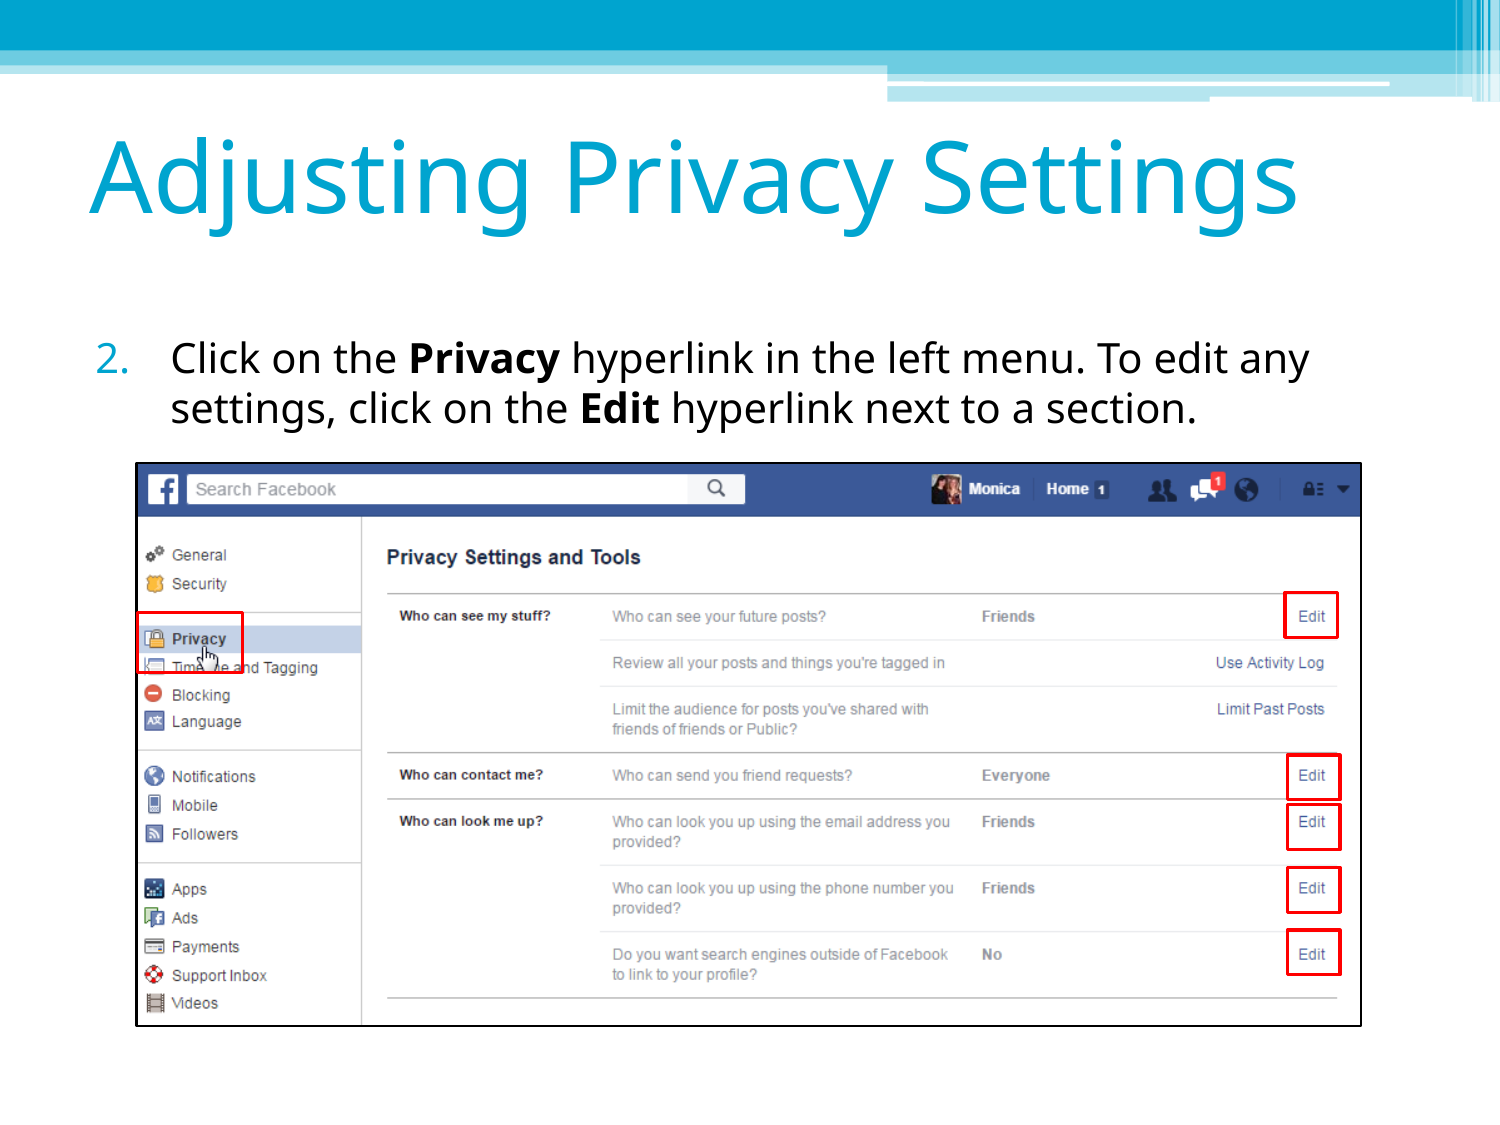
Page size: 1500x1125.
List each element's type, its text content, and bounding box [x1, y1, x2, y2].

list Click on the Privacy hyperlink in the left menu. To edit any settings, click on the Edit hyperlink next to a section. [80, 324, 1388, 1038]
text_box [137, 463, 1361, 1025]
title Adjusting Privacy Settings [75, 85, 1500, 261]
